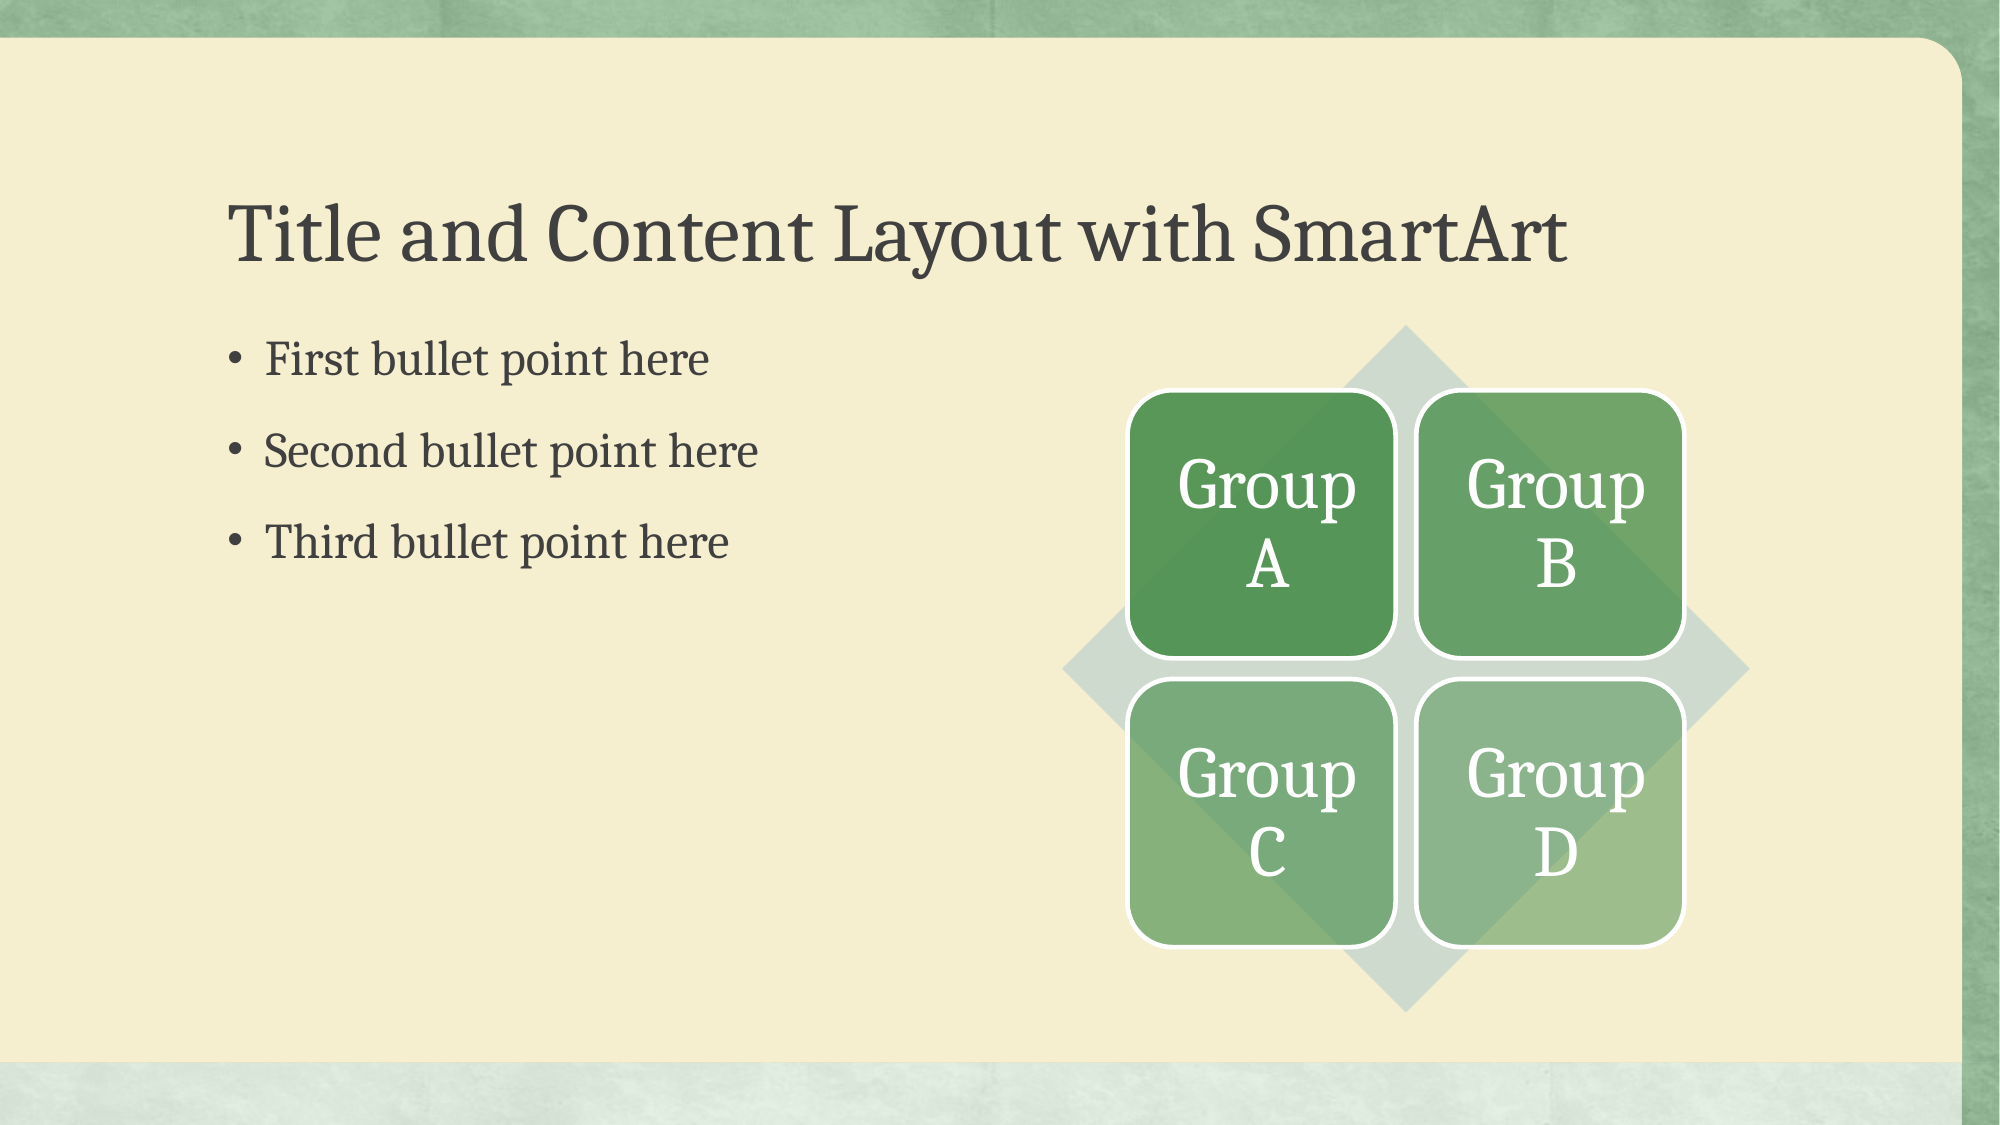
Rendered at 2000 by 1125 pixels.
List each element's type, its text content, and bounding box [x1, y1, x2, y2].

list First bullet point here Second bullet point here Third bullet point here [212, 324, 975, 1013]
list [1024, 324, 1788, 1013]
title Title and Content Layout with SmartArt [212, 92, 1788, 288]
